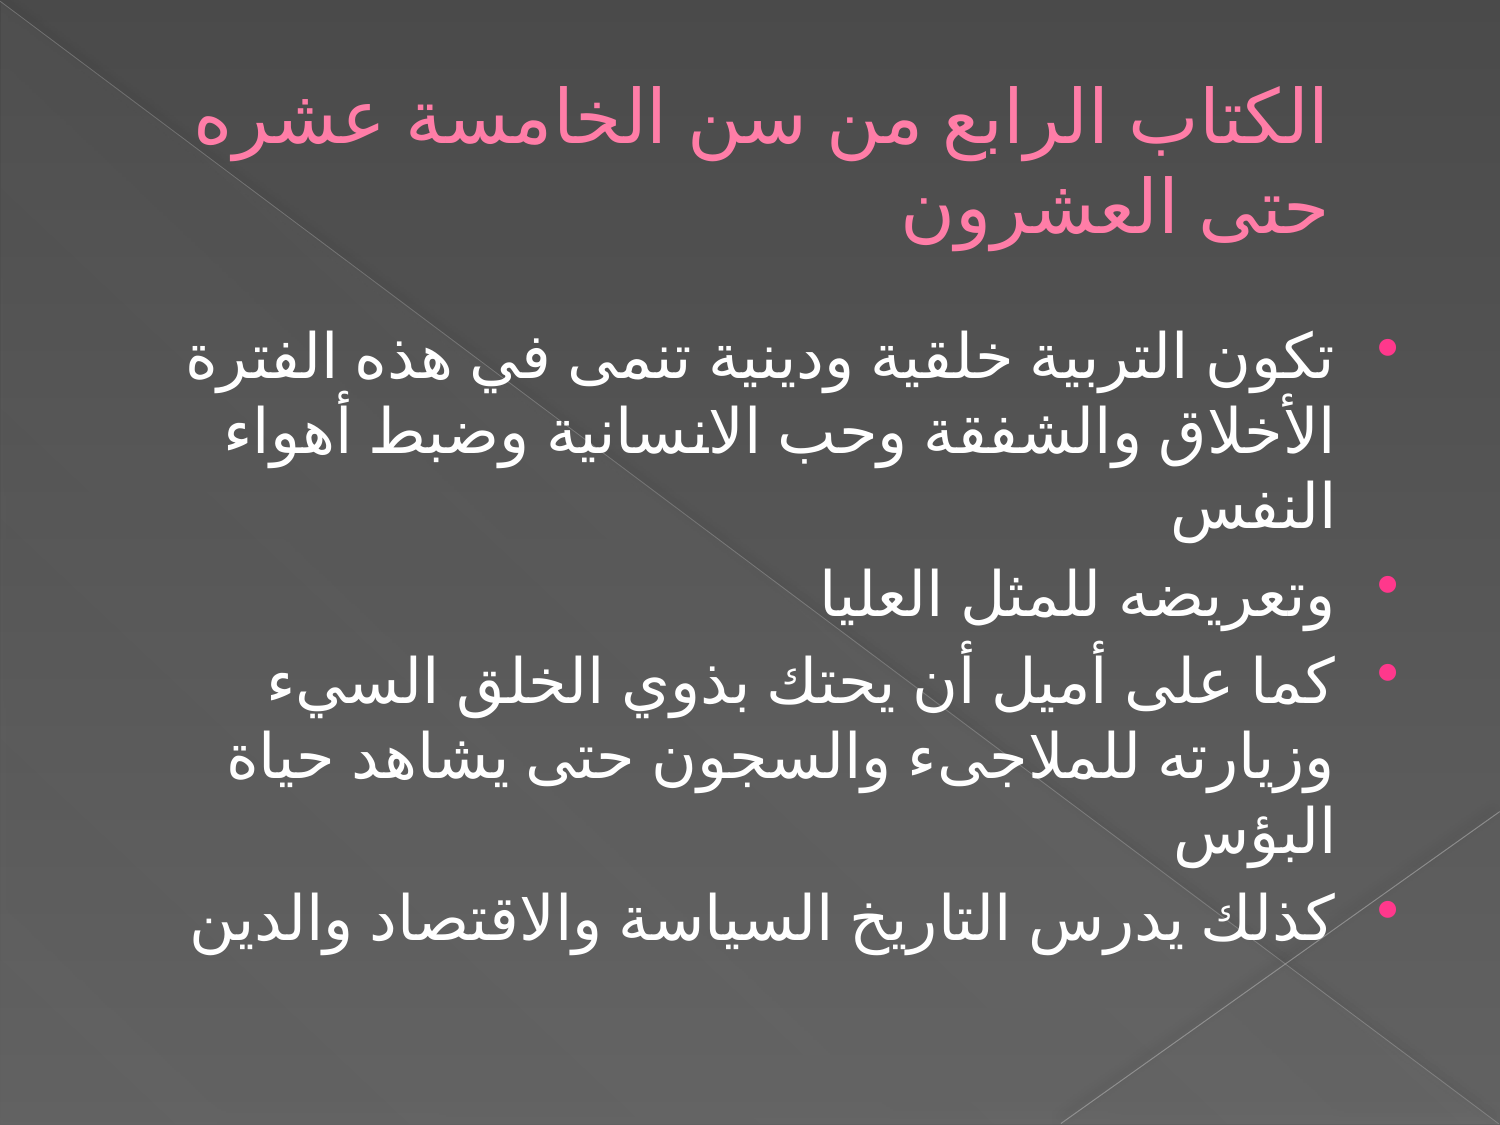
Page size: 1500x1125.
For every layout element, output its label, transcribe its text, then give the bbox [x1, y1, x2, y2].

list تكون التربية خلقية ودينية تنمى في هذه الفترة الأخلاق والشفقة وحب الانسانية وضبط أهواء النفس وتعريضه للمثل العليا كما على أميل أن يحتك بذوي الخلق السيء وزيارته للملاجىء والسجون حتى يشاهد حياة البؤس كذلك يدرس التاريخ السياسة والاقتصاد والدين [75, 308, 1425, 1059]
title الكتاب الرابع من سن الخامسة عشره حتى العشرون [75, 43, 1425, 274]
